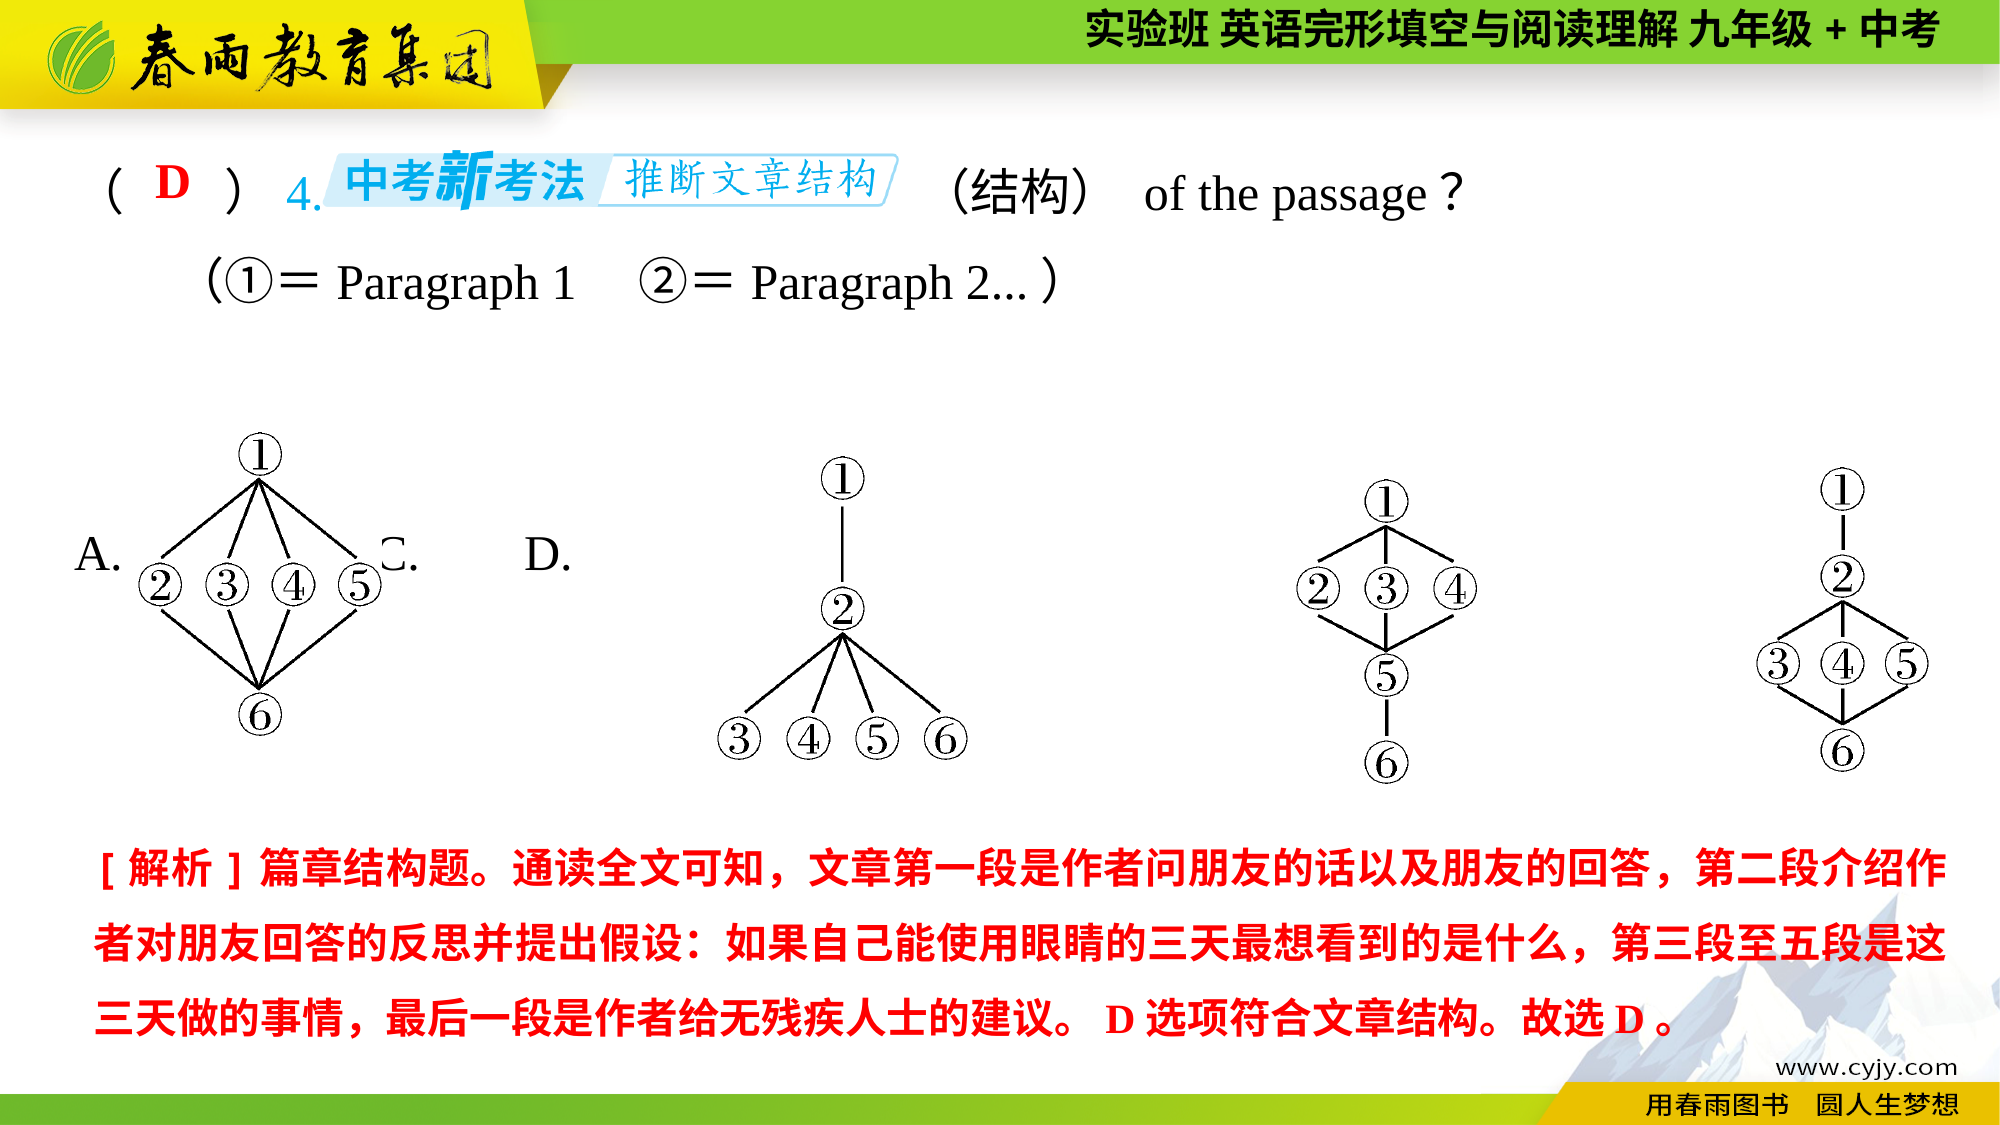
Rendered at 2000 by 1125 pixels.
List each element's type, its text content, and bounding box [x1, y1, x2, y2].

list （ ）4. Which is the best structure（结构） of the passage？ （①＝Paragraph 1 ②＝Paragraph 2...） A. B. C. D. [59, 122, 1944, 683]
text_box D [140, 141, 206, 216]
text_box [解析]篇章结构题。通读全文可知，文章第一段是作者问朋友的话以及朋友的回答，第二段介绍作者对朋友回答的反思并提出假设：如果自己能使用眼睛的三天最想看到的是什么，第三段至五段是这三天做的事情，最后一段是作者给无残疾人士的建议。D选项符合文章结构。故选D。 [78, 809, 1963, 1050]
picture [0, 0, 2000, 1125]
